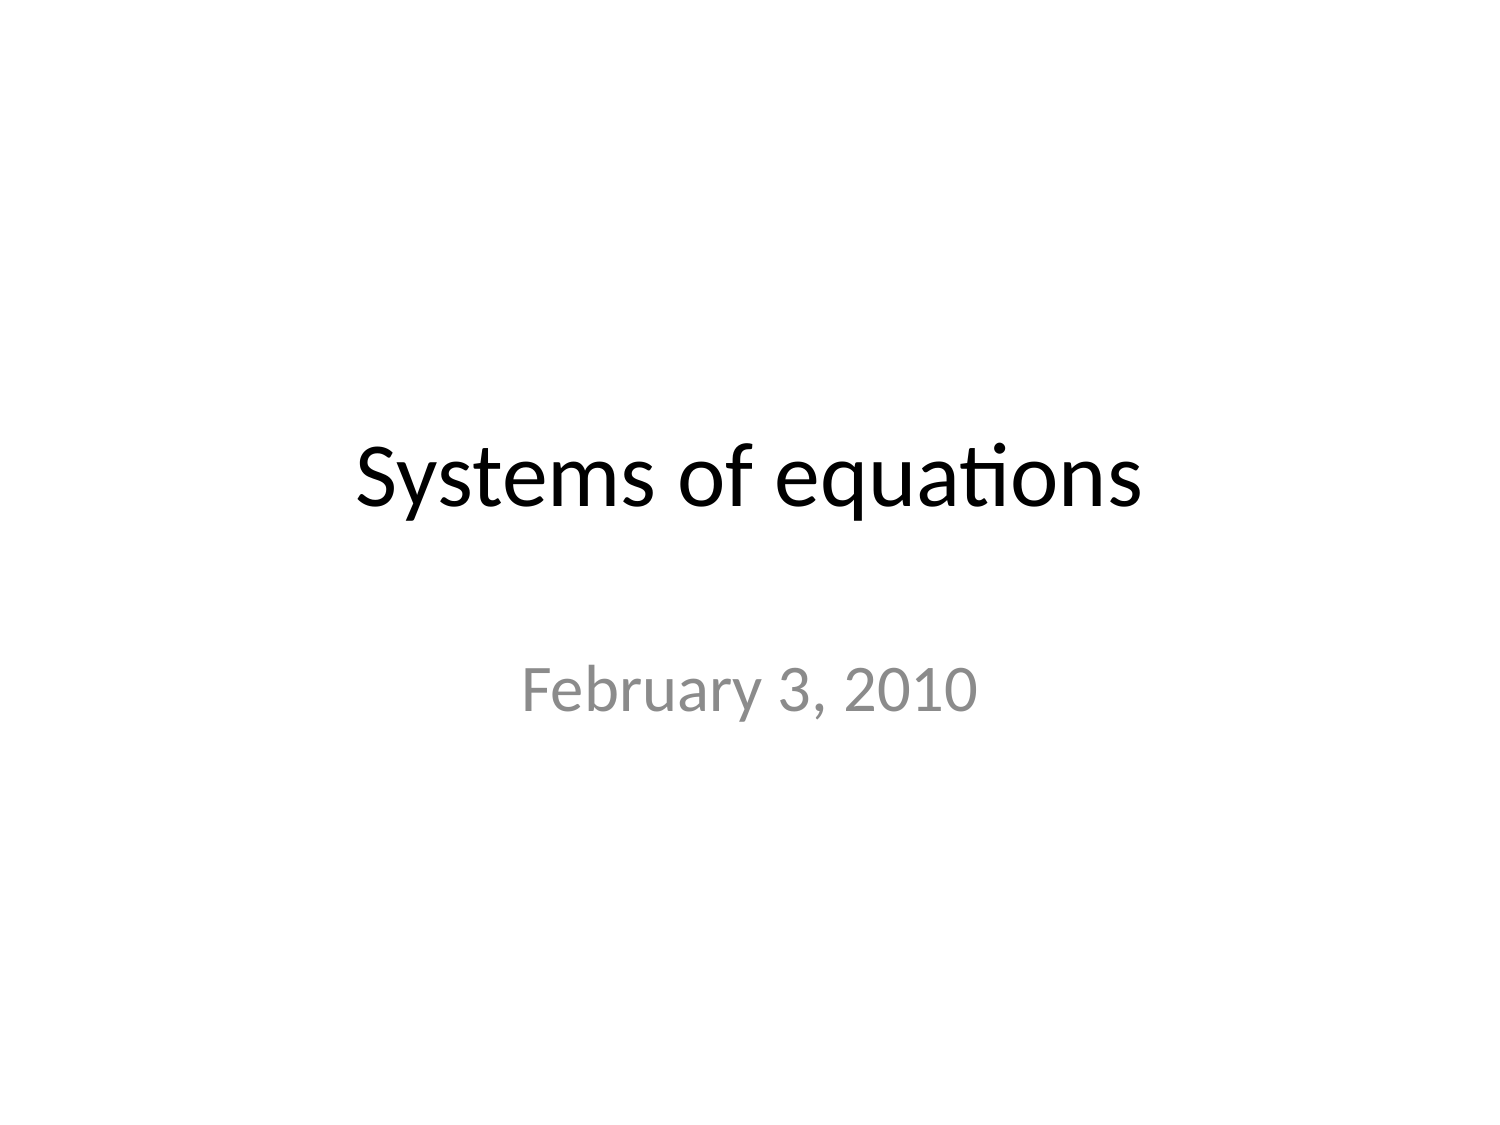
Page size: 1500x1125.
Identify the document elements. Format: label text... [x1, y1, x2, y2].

title Systems of equations [112, 349, 1388, 591]
subtitle February 3, 2010 [225, 637, 1275, 925]
